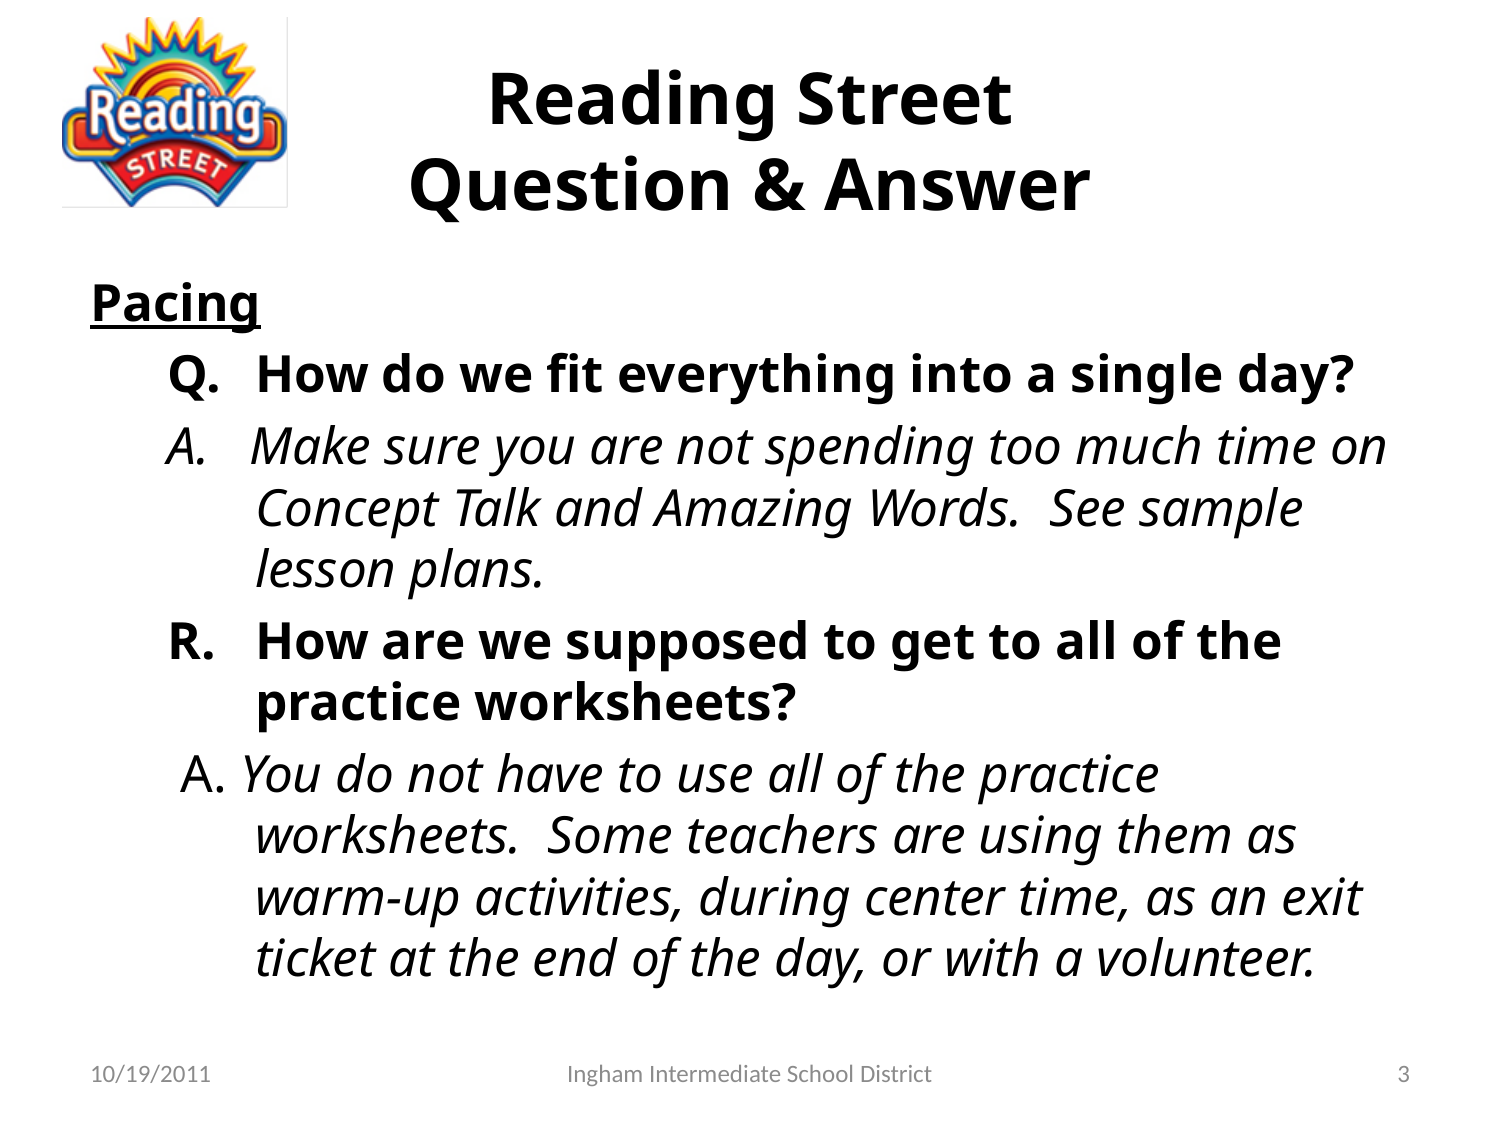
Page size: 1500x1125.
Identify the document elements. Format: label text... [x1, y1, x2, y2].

title Reading Street Question & Answer [75, 45, 1425, 233]
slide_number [75, 1042, 425, 1103]
footer Ingham Intermediate School District [512, 1042, 988, 1103]
list Pacing How do we fit everything into a single day? A. Make sure you are not spending too much time on Concept Talk and Amazing Words. See sample lesson plans. How are we supposed to get to all of the practice worksheets? A. You do not have to use all of the practice worksheets. Some teachers are using them as warm-up activities, during center time, as an exit ticket at the end of the day, or with a volunteer. [75, 262, 1425, 1005]
picture [62, 17, 290, 209]
slide_number 3 [1074, 1042, 1425, 1103]
